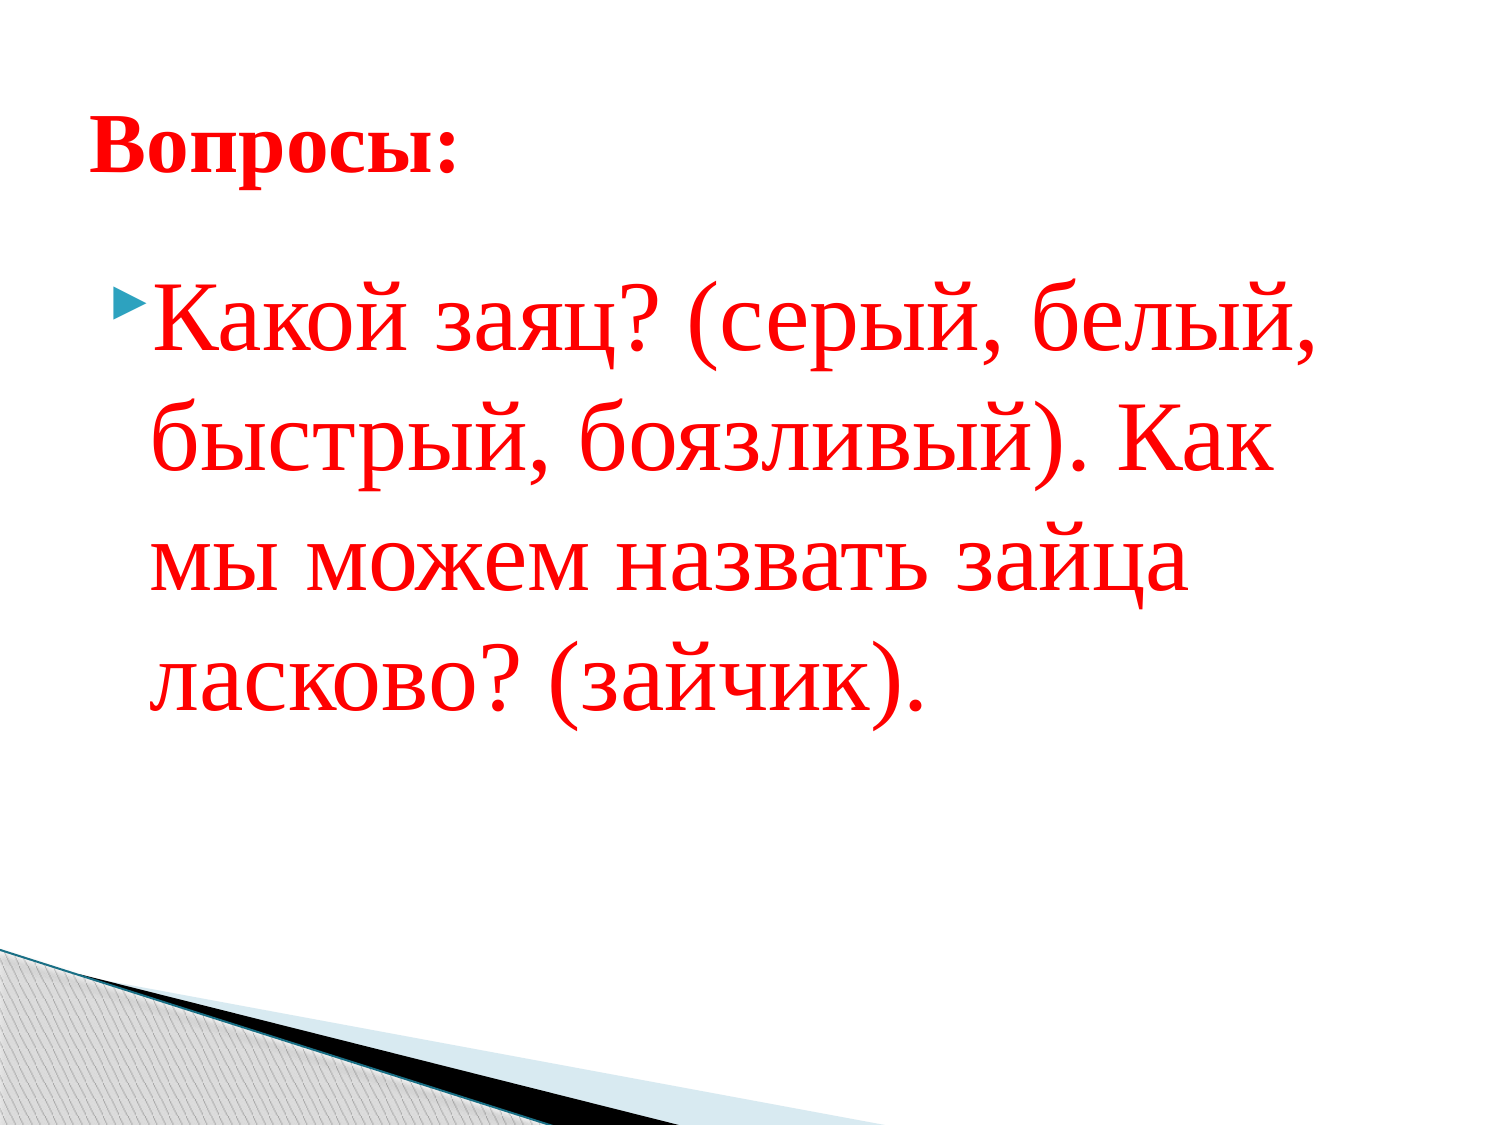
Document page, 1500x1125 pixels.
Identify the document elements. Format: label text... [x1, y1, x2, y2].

list Какой заяц? (серый, белый, быстрый, боязливый). Как мы можем назвать зайца ласково? (зайчик). [75, 243, 1425, 986]
title Вопросы: [75, 45, 1425, 233]
